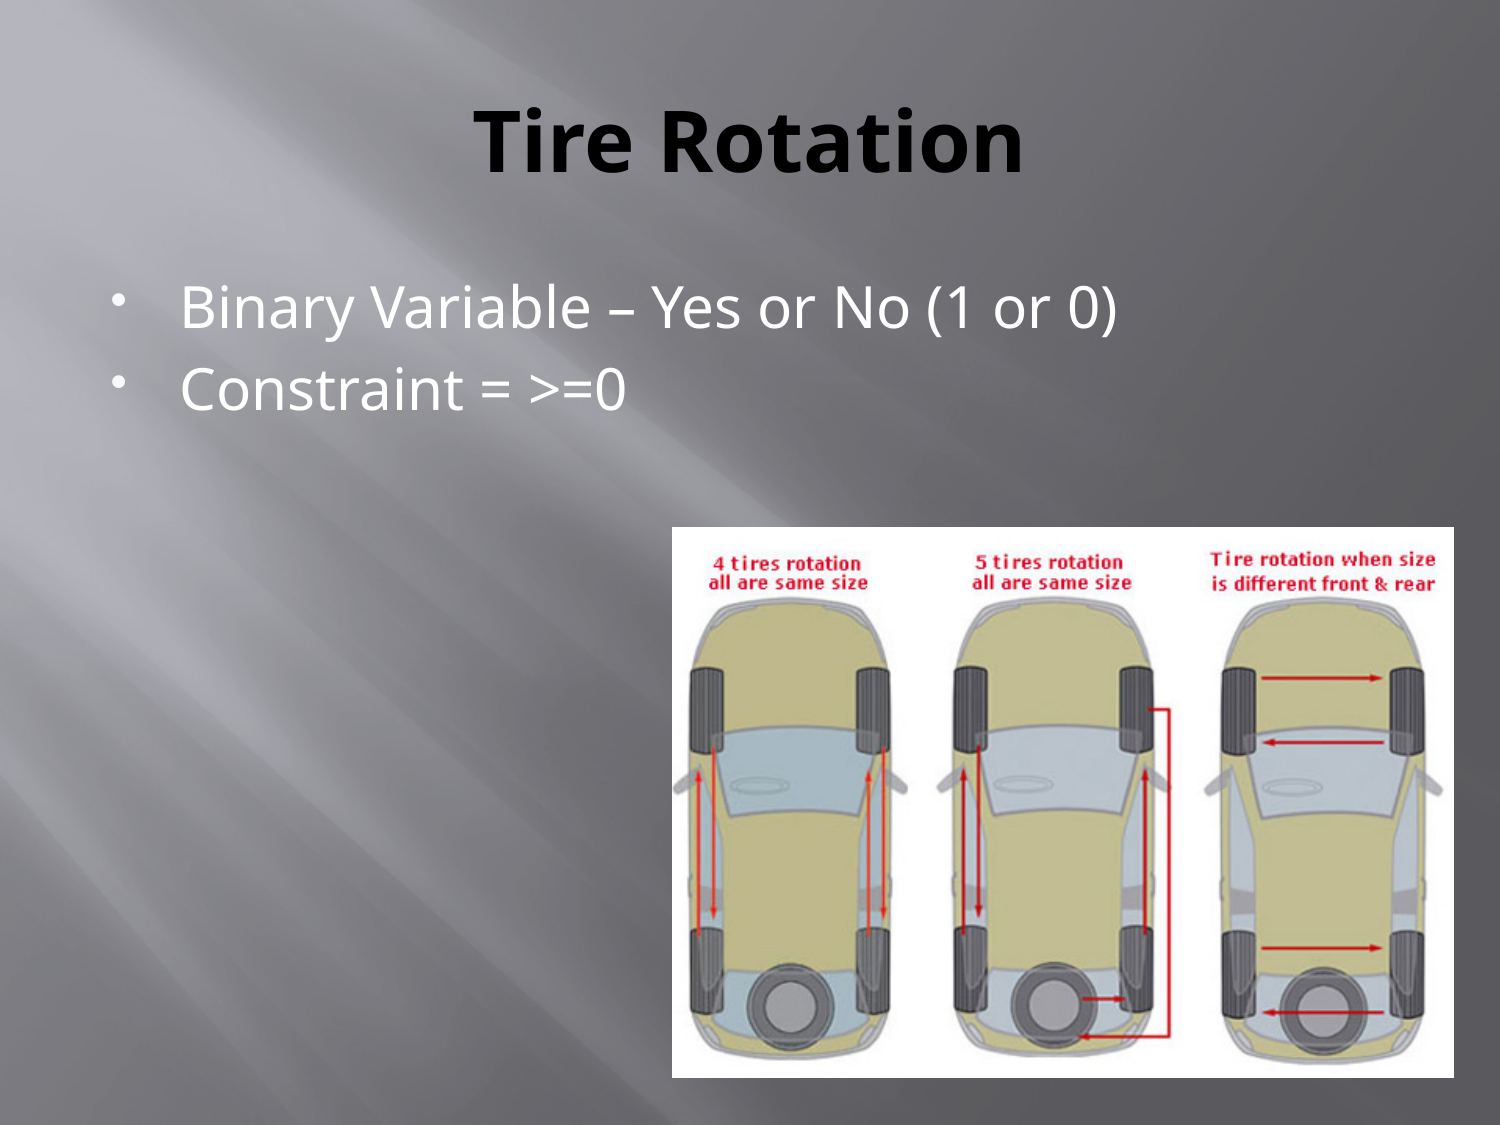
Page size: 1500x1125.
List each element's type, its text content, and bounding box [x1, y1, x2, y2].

picture [672, 527, 1454, 1078]
title Tire Rotation [75, 45, 1425, 233]
list Binary Variable – Yes or No (1 or 0) Constraint = >=0 [75, 262, 1425, 1035]
